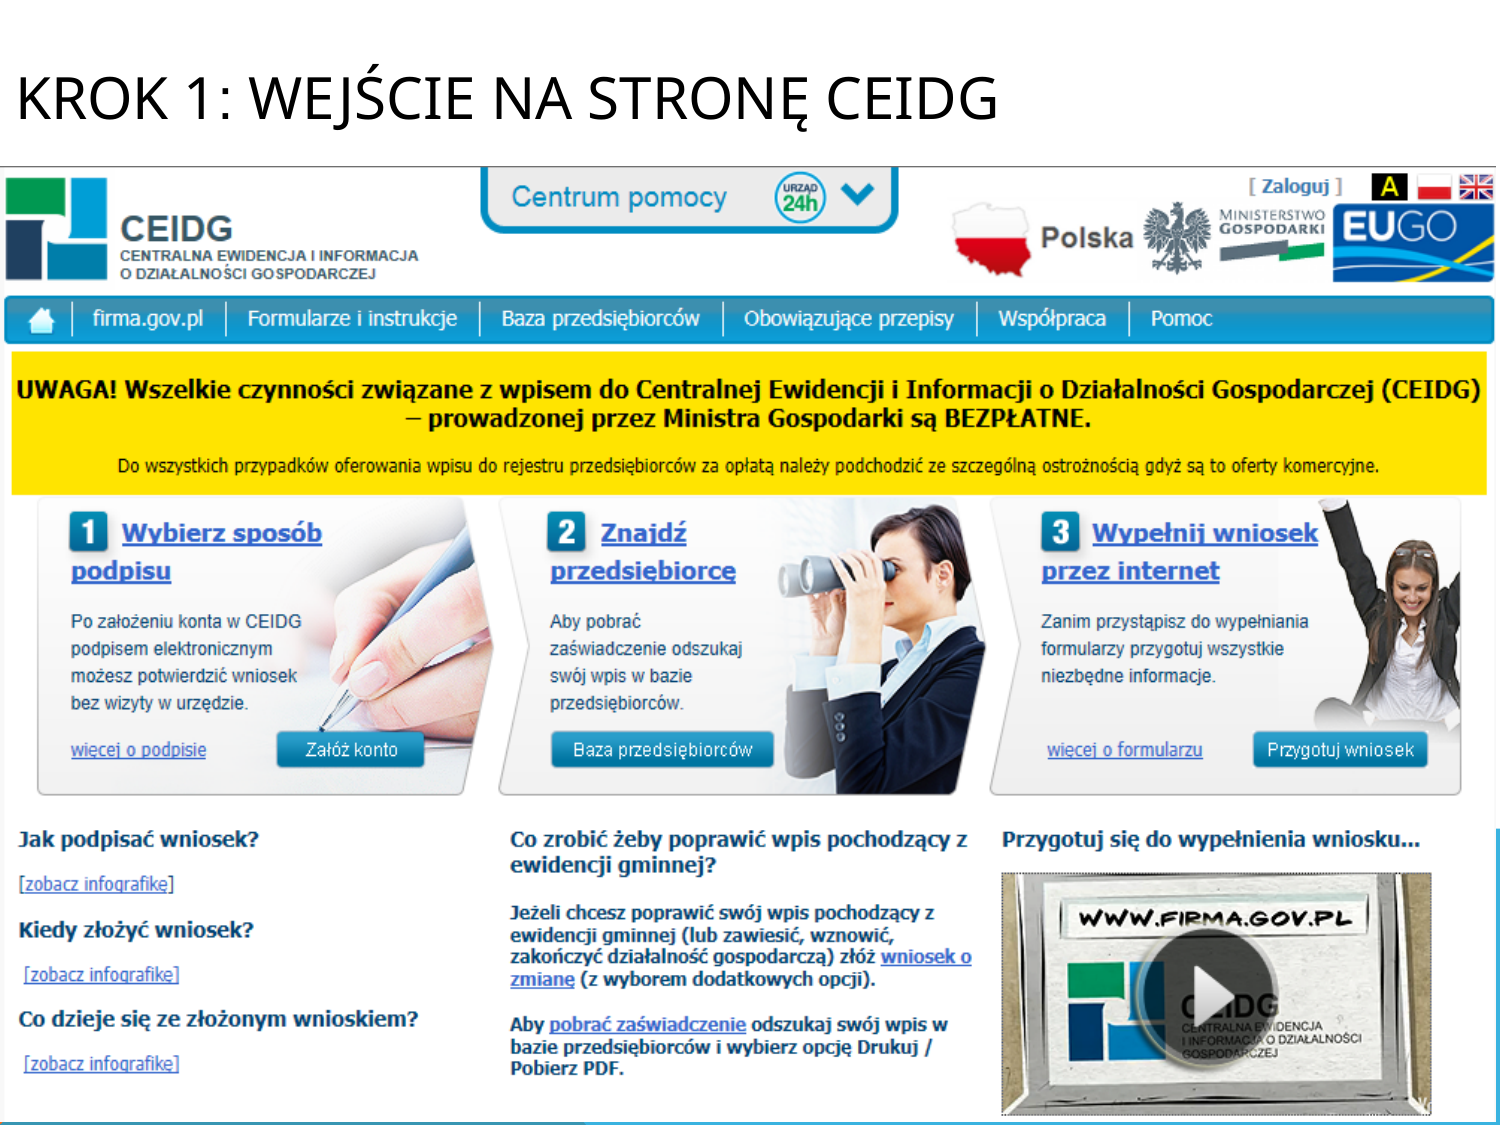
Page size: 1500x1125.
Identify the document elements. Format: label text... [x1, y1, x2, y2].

title KROK 1: WEJŚCIE NA STRONĘ CEIDG [0, 26, 1496, 166]
picture [0, 166, 1496, 1123]
